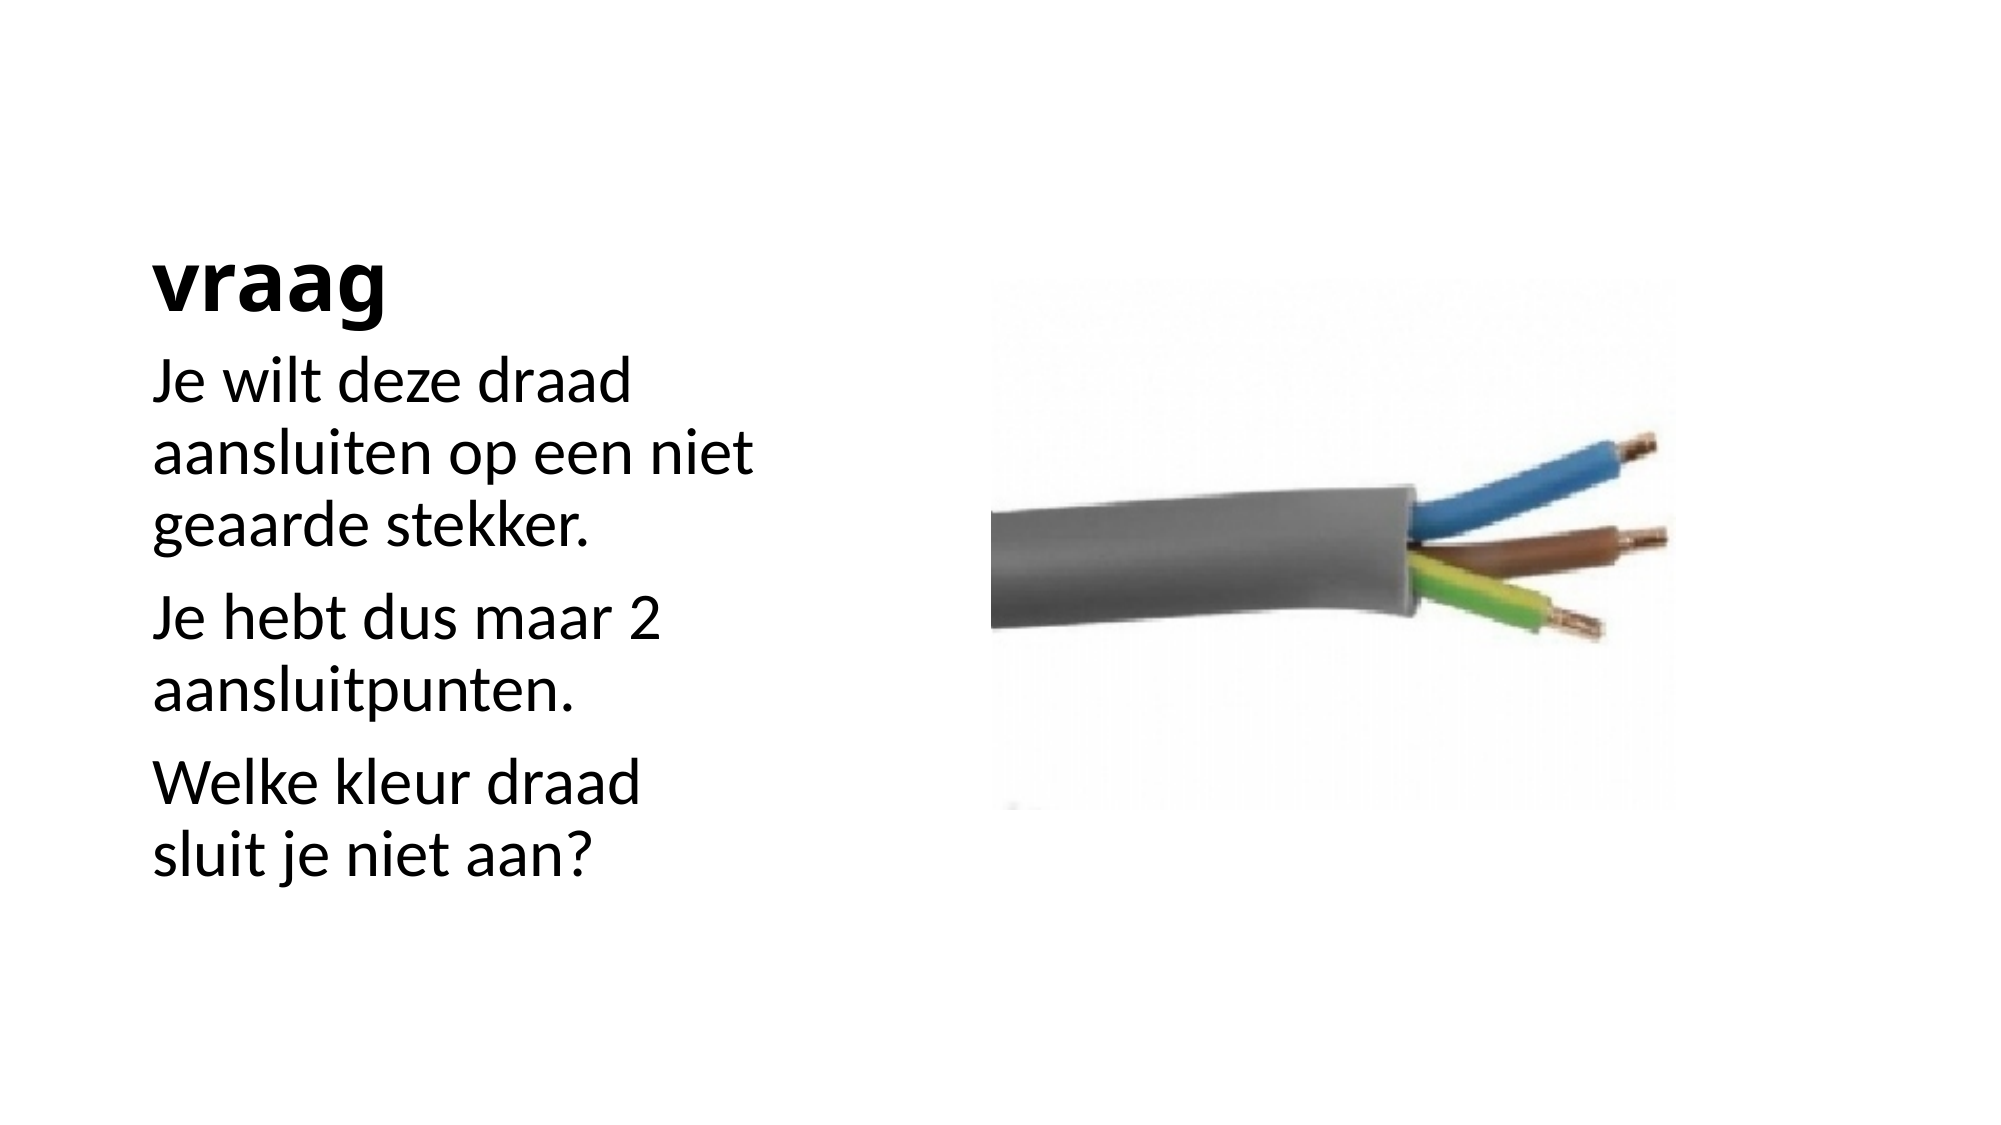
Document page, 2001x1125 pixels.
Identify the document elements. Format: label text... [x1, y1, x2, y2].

list Je wilt deze draad aansluiten op een niet geaarde stekker. Je hebt dus maar 2 aansluitpunten. Welke kleur draad sluit je niet aan? [137, 337, 783, 963]
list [991, 278, 1676, 810]
title vraag [137, 75, 783, 337]
